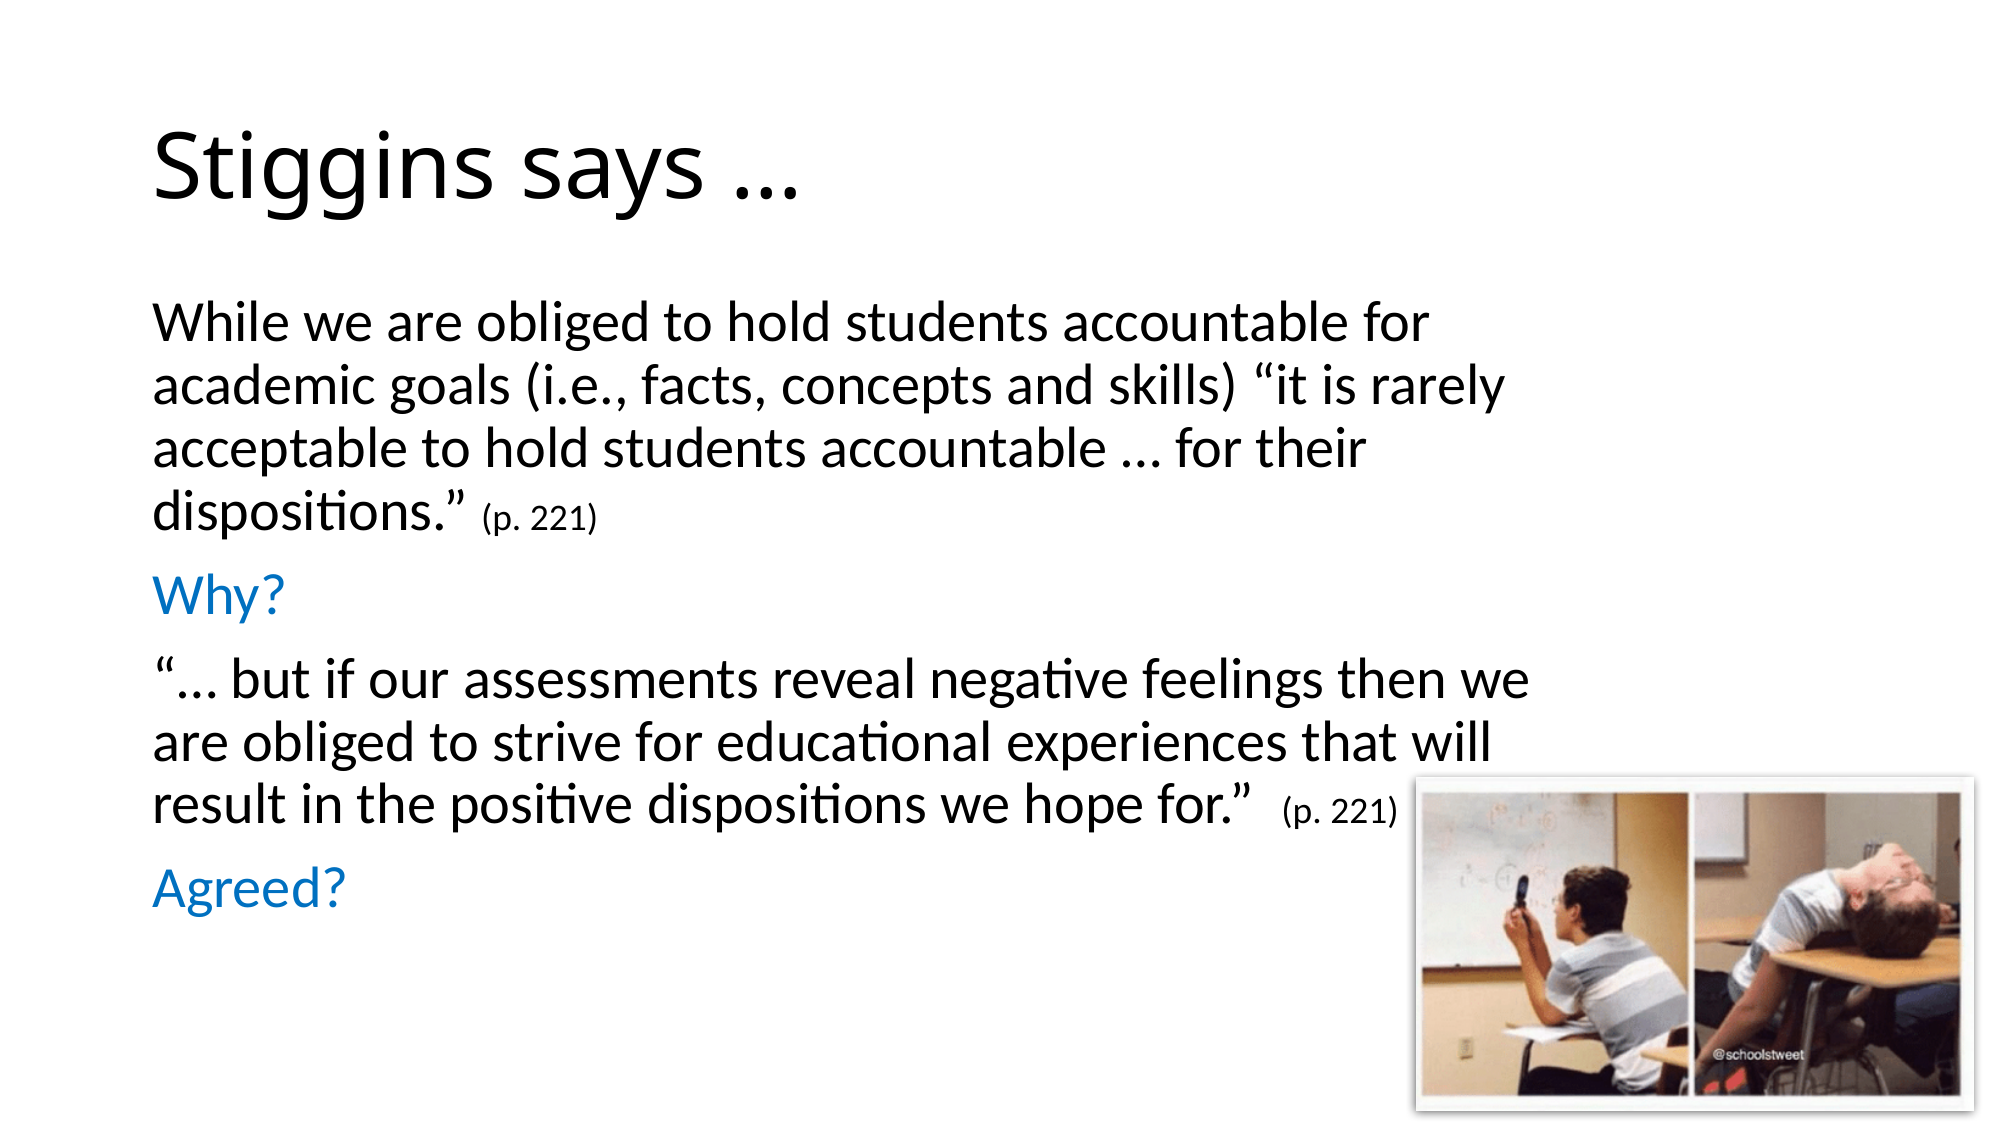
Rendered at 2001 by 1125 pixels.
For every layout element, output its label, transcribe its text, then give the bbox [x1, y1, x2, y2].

title Stiggins says … [137, 59, 1863, 278]
list While we are obliged to hold students accountable for academic goals (i.e., facts, concepts and skills) “it is rarely acceptable to hold students accountable … for their dispositions.” (p. 221) Why? “… but if our assessments reveal negative feelings then we are obliged to strive for educational experiences that will result in the positive dispositions we hope for.” (p. 221) Agreed? [137, 283, 1631, 998]
picture [1416, 777, 1974, 1111]
